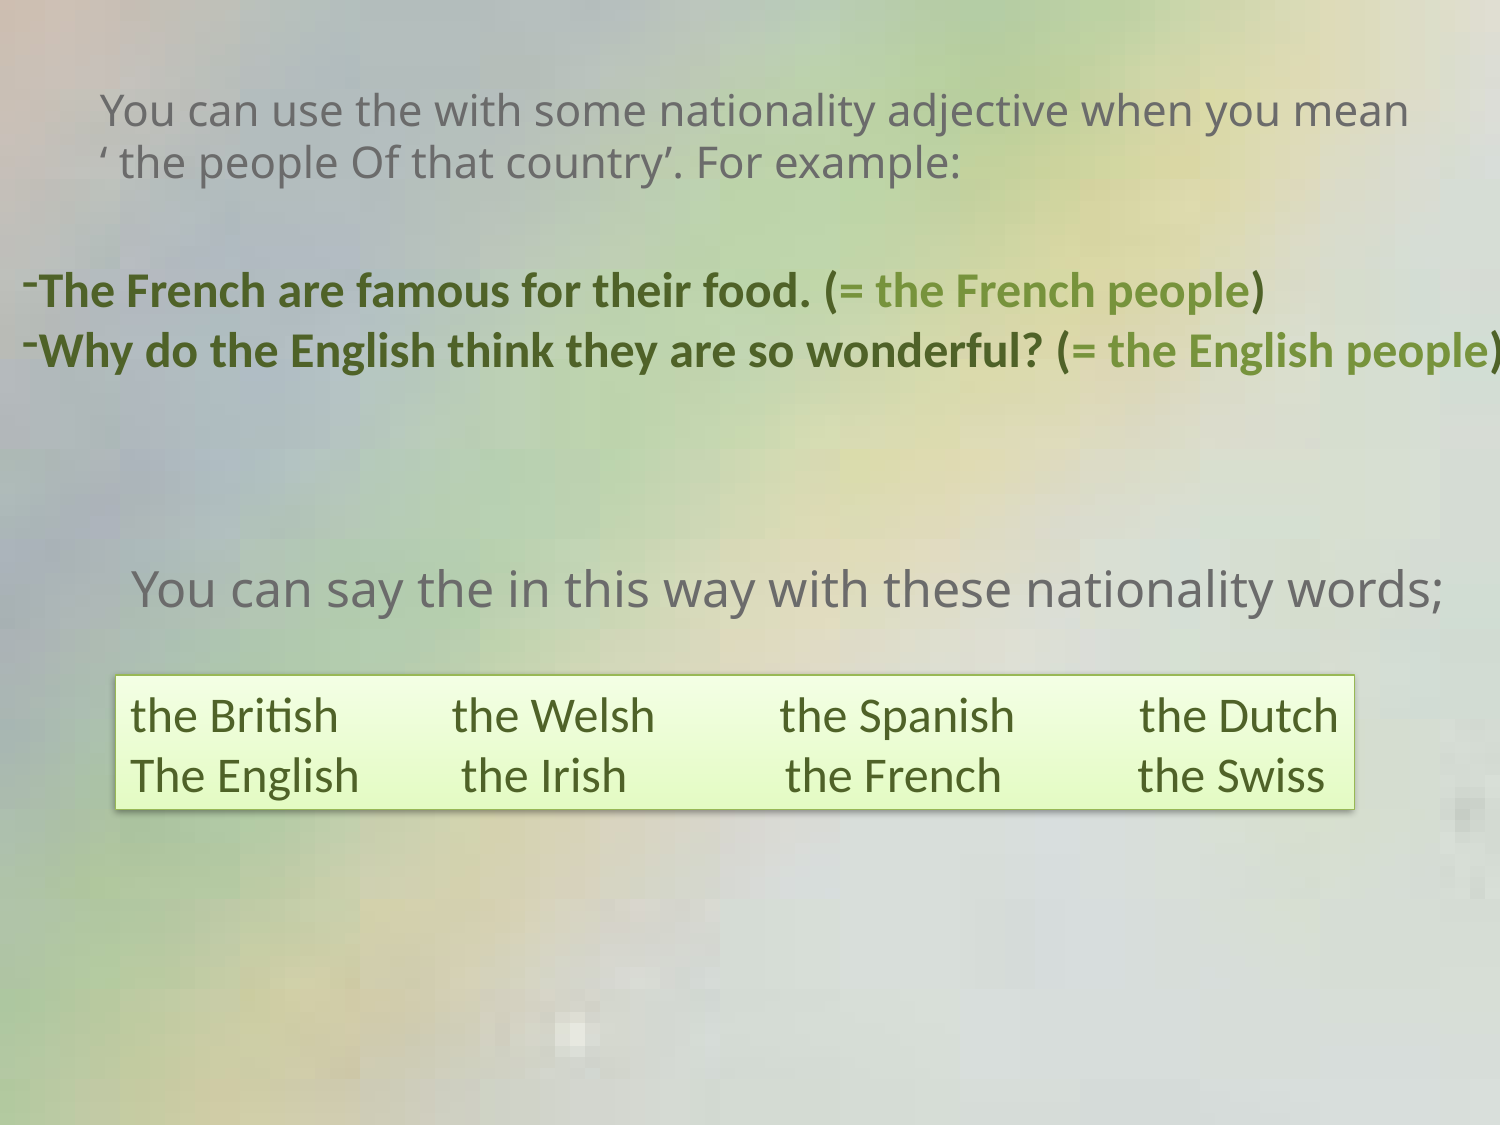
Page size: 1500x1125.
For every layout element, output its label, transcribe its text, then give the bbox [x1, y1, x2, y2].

text_box You can say the in this way with these nationality words; [116, 549, 1474, 625]
picture [0, 0, 1500, 1125]
text_box The French are famous for their food. (= the French people) Why do the English think they are so wonderful? (= the English people) [7, 249, 1500, 385]
text_box the British the Welsh the Spanish the Dutch The English the Irish the French the Swiss [115, 674, 1355, 810]
text_box You can use the with some nationality adjective when you mean ‘ the people Of that country’. For example: [84, 74, 1438, 195]
